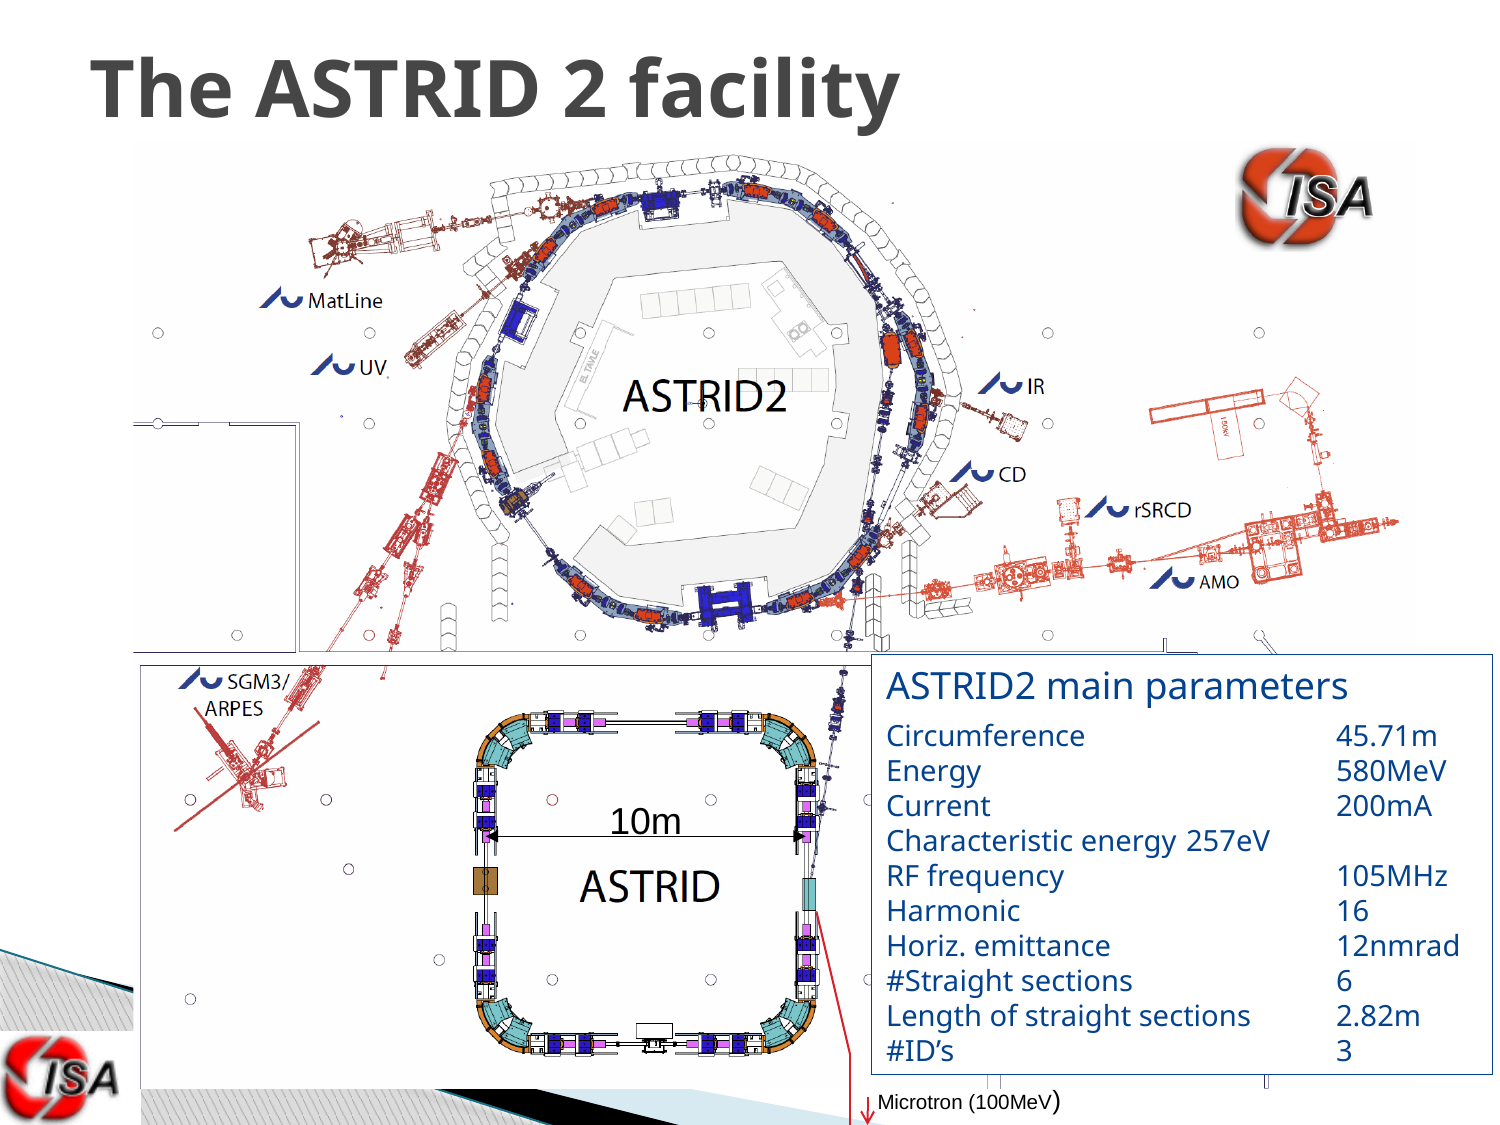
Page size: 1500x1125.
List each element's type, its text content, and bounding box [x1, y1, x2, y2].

text_box Microtron (100MeV) [870, 1100, 1076, 1122]
text_box ASTRID2 main parameters Circumference 45.71m Energy 580MeV Current 200mA Characteristic energy 257eV RF frequency 105MHz Harmonic 16 Horiz. emittance 12nmrad #Straight sections 6 Length of straight sections 2.82m #ID’s 3 [1424, 654, 1493, 1075]
picture [0, 140, 1417, 1125]
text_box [816, 912, 851, 1055]
title The ASTRID 2 facility [75, 29, 1425, 141]
